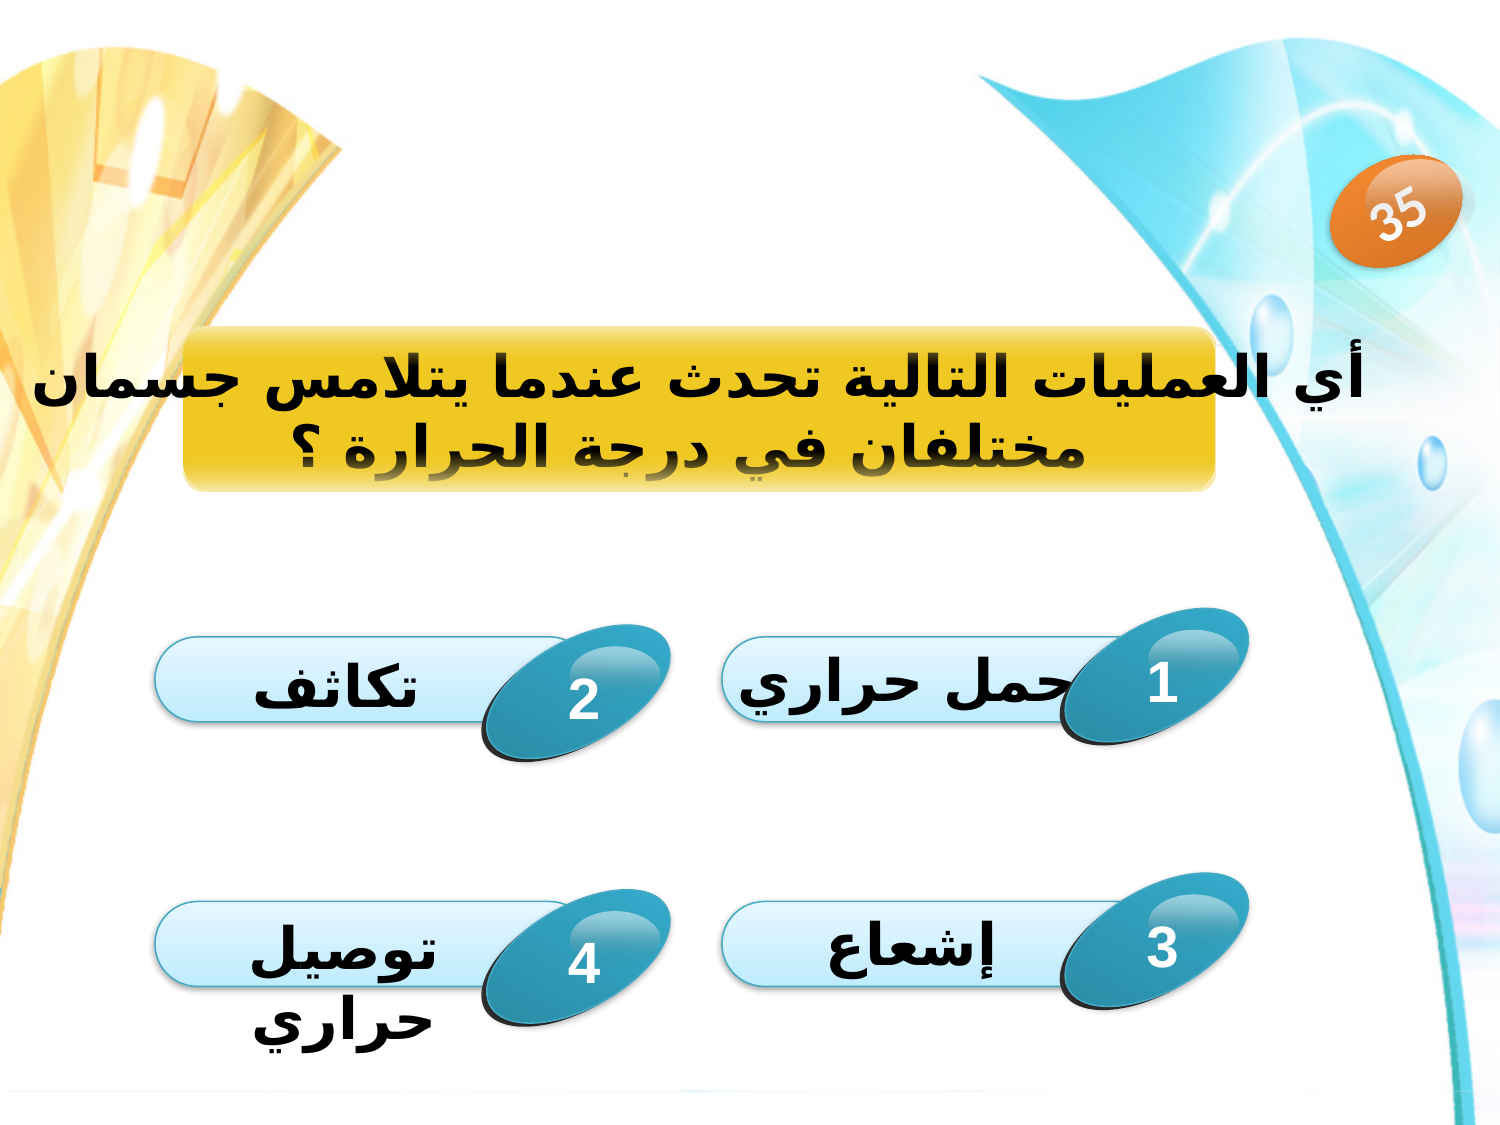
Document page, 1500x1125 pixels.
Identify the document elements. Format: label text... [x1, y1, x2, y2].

text_box 35 [1330, 178, 1418, 268]
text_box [135, 901, 680, 1018]
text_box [154, 636, 680, 747]
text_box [182, 325, 1216, 492]
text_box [691, 888, 1259, 995]
picture [0, 0, 1500, 1125]
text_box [721, 623, 1259, 731]
